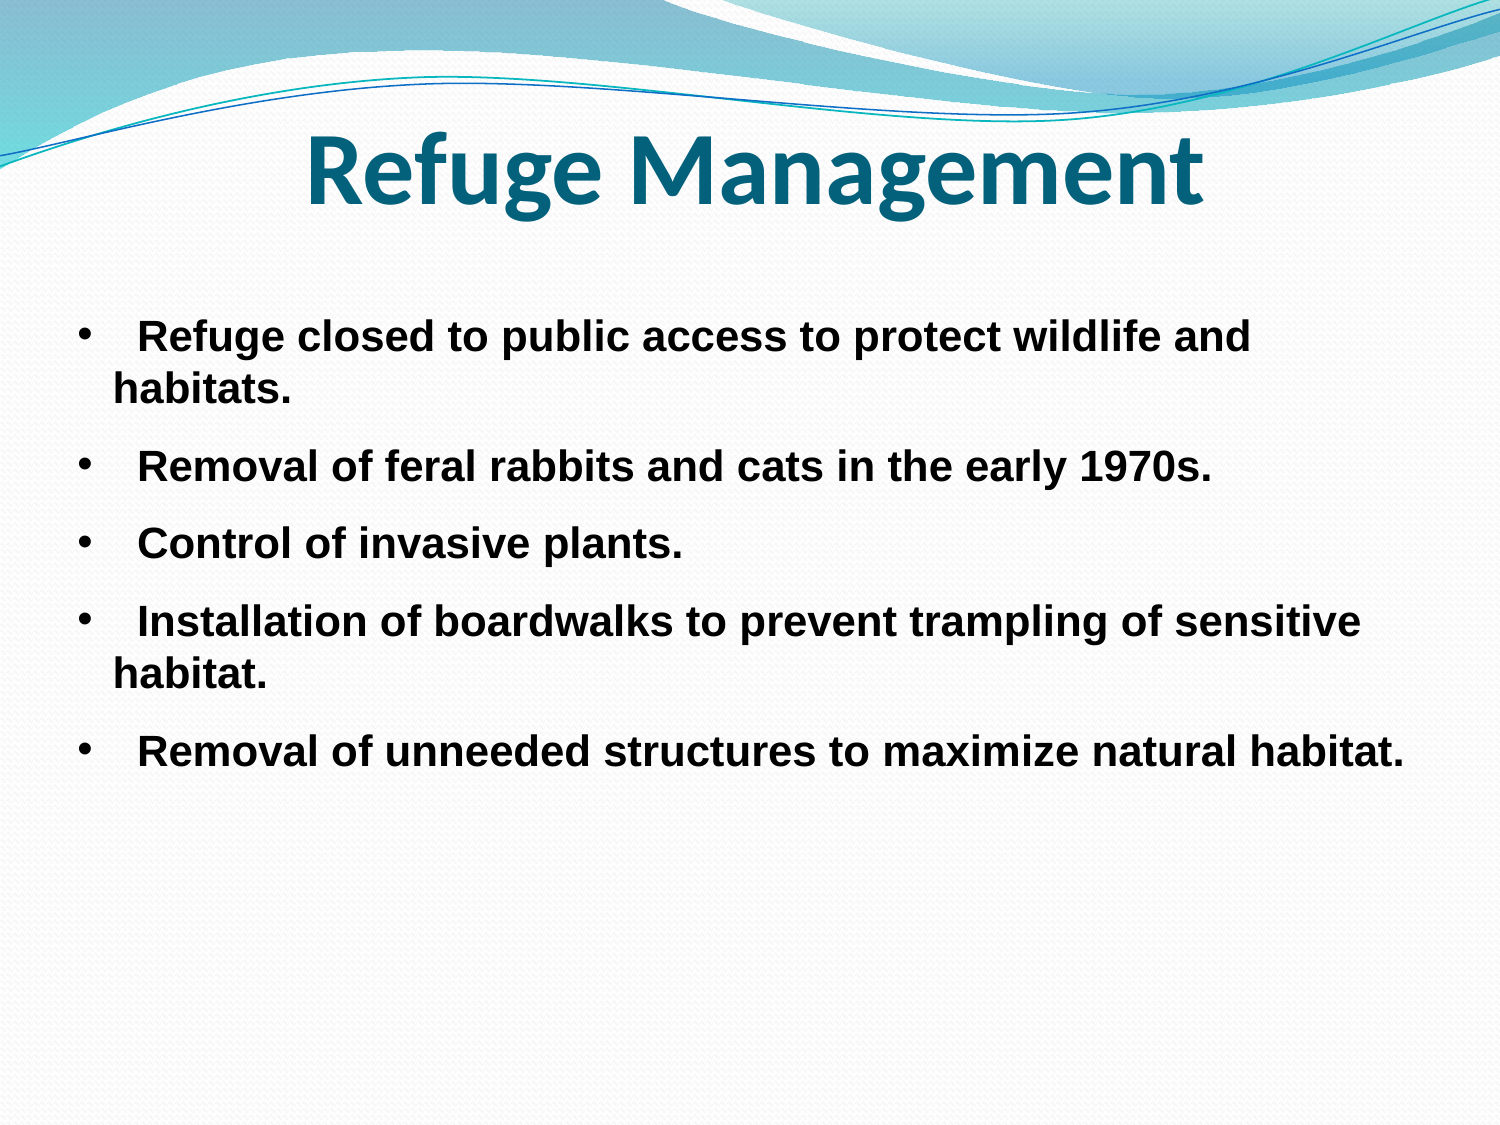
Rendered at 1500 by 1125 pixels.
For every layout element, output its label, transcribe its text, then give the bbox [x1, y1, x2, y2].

title Refuge Management [75, 37, 1438, 225]
text_box Refuge closed to public access to protect wildlife and habitats. Removal of feral rabbits and cats in the early 1970s. Control of invasive plants. Installation of boardwalks to prevent trampling of sensitive habitat. Removal of unneeded structures to maximize natural habitat. [62, 299, 1450, 783]
